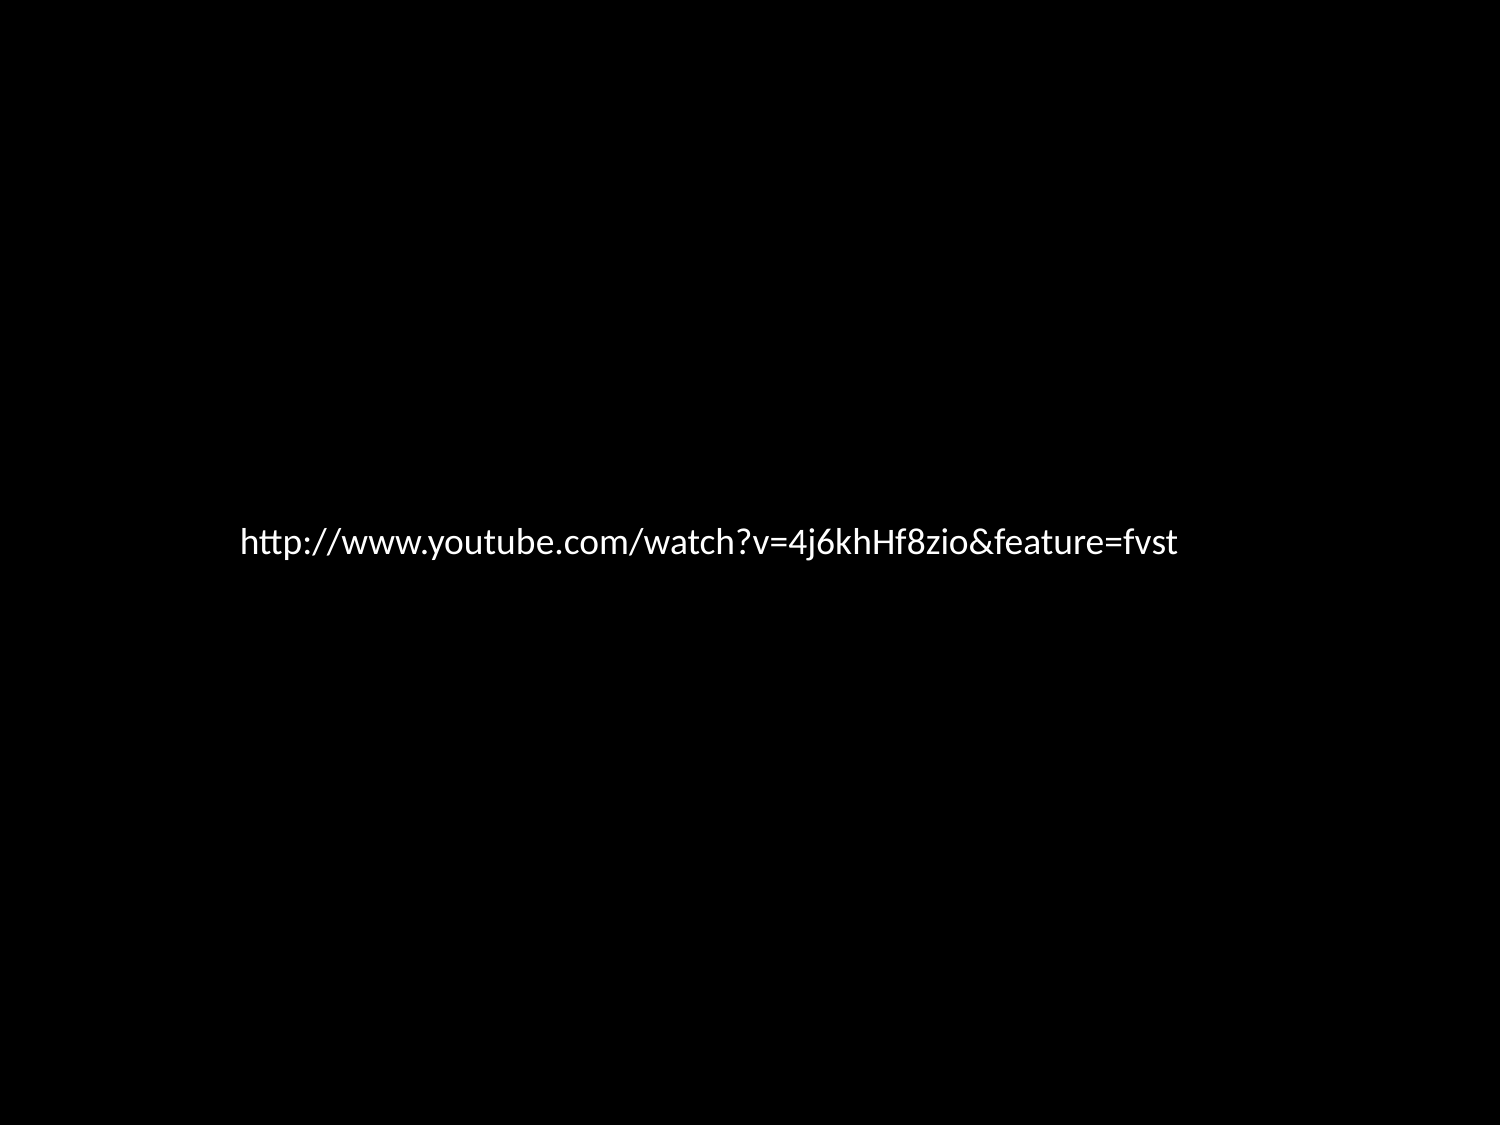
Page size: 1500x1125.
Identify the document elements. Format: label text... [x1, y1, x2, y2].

text_box http://www.youtube.com/watch?v=4j6khHf8zio&feature=fvst [225, 509, 1388, 570]
